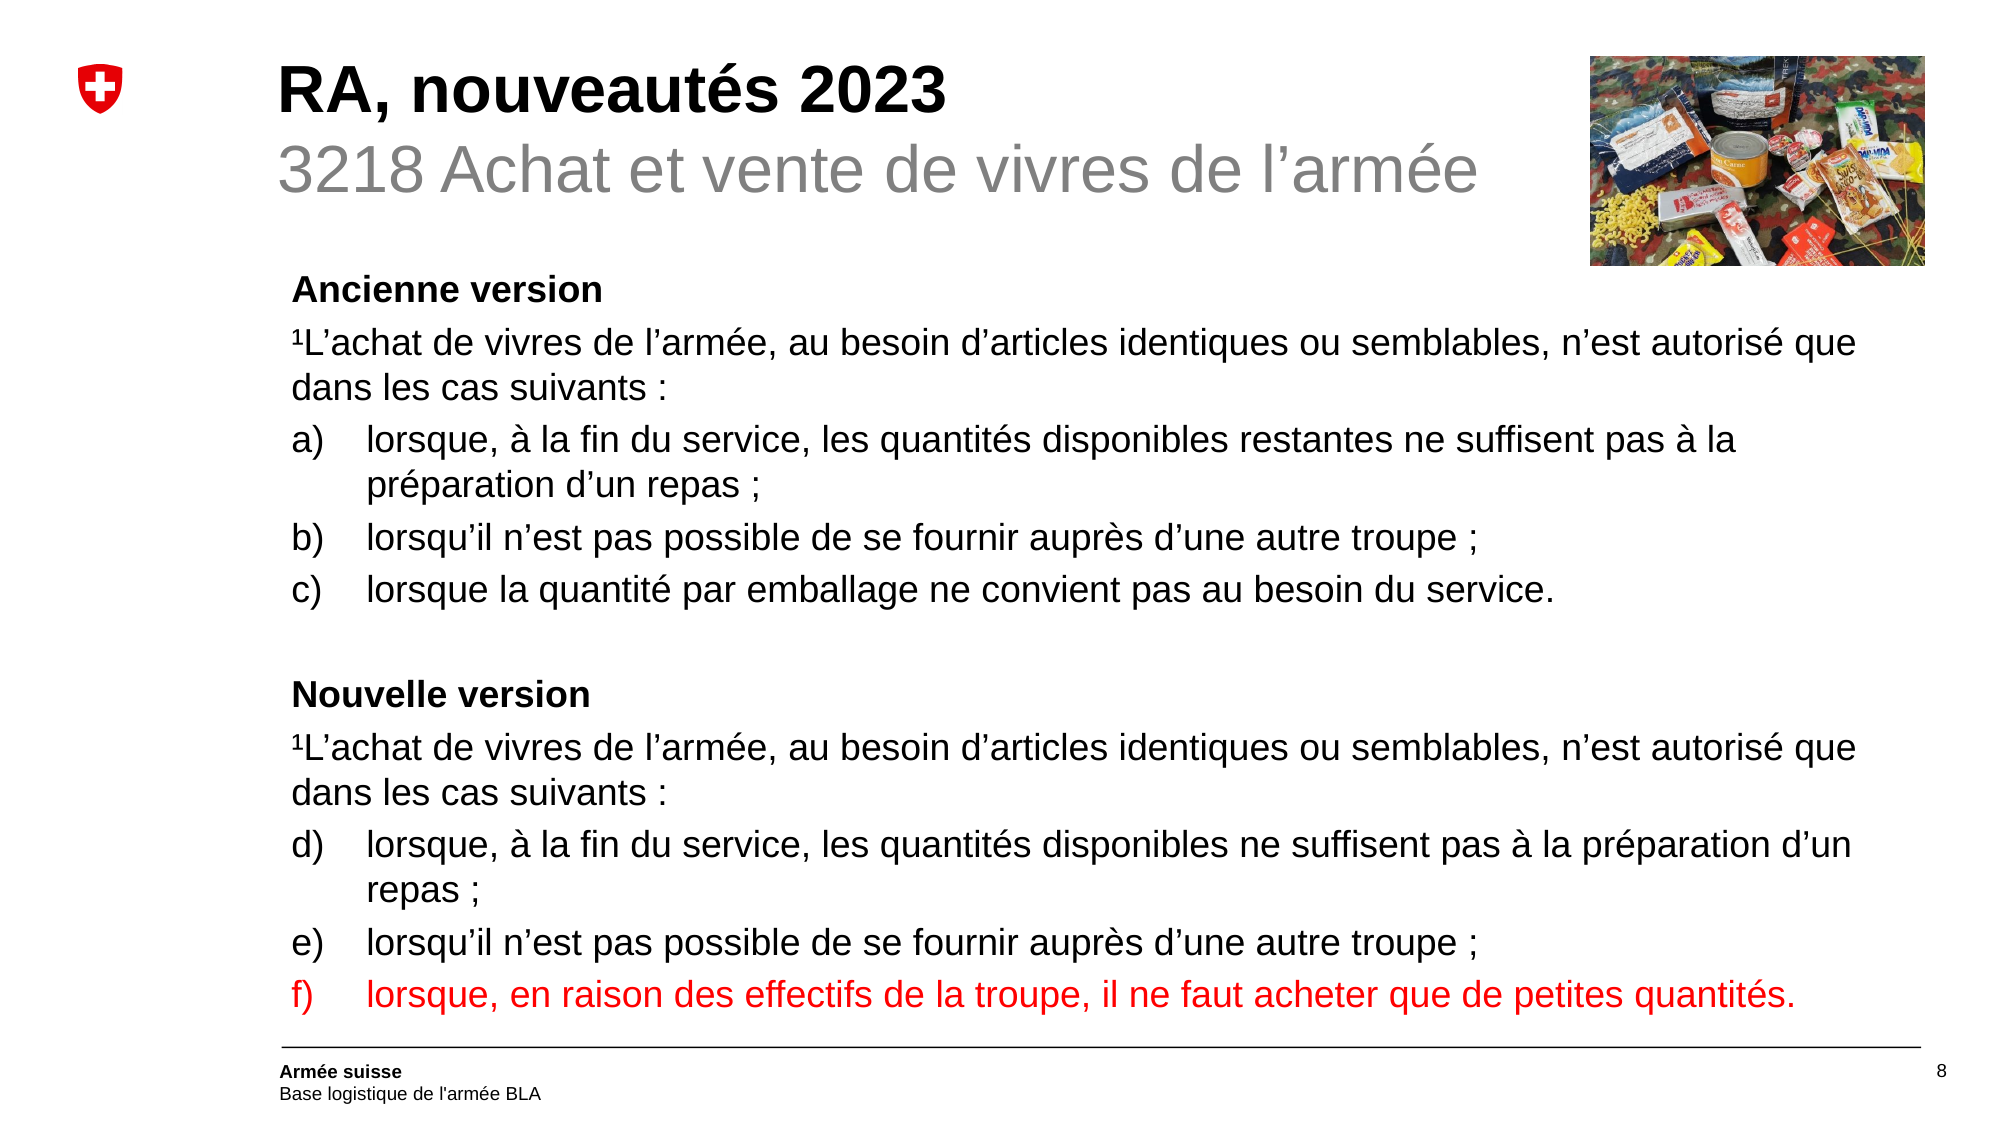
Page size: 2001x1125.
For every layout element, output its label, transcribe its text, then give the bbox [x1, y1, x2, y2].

picture [1590, 56, 1925, 266]
picture [78, 64, 123, 115]
title RA, nouveautés 2023 3218 Achat et vente de vivres de l’armée [277, 45, 1910, 209]
list Ancienne version ¹L’achat de vivres de l’armée, au besoin d’articles identiques ou semblables, n’est autorisé que dans les cas suivants : lorsque, à la fin du service, les quantités disponibles restantes ne suffisent pas à la préparation d’un repas ; lorsqu’il n’est pas possible de se fournir auprès d’une autre troupe ; lorsque la quantité par emballage ne convient pas au besoin du service. Nouvelle version ¹L’achat de vivres de l’armée, au besoin d’articles identiques ou semblables, n’est autorisé que dans les cas suivants : lorsque, à la fin du service, les quantités disponibles ne suffisent pas à la préparation d’un repas ; lorsqu’il n’est pas possible de se fournir auprès d’une autre troupe ; lorsque, en raison des effectifs de la troupe, il ne faut acheter que de petites quantités. [290, 265, 1910, 1048]
